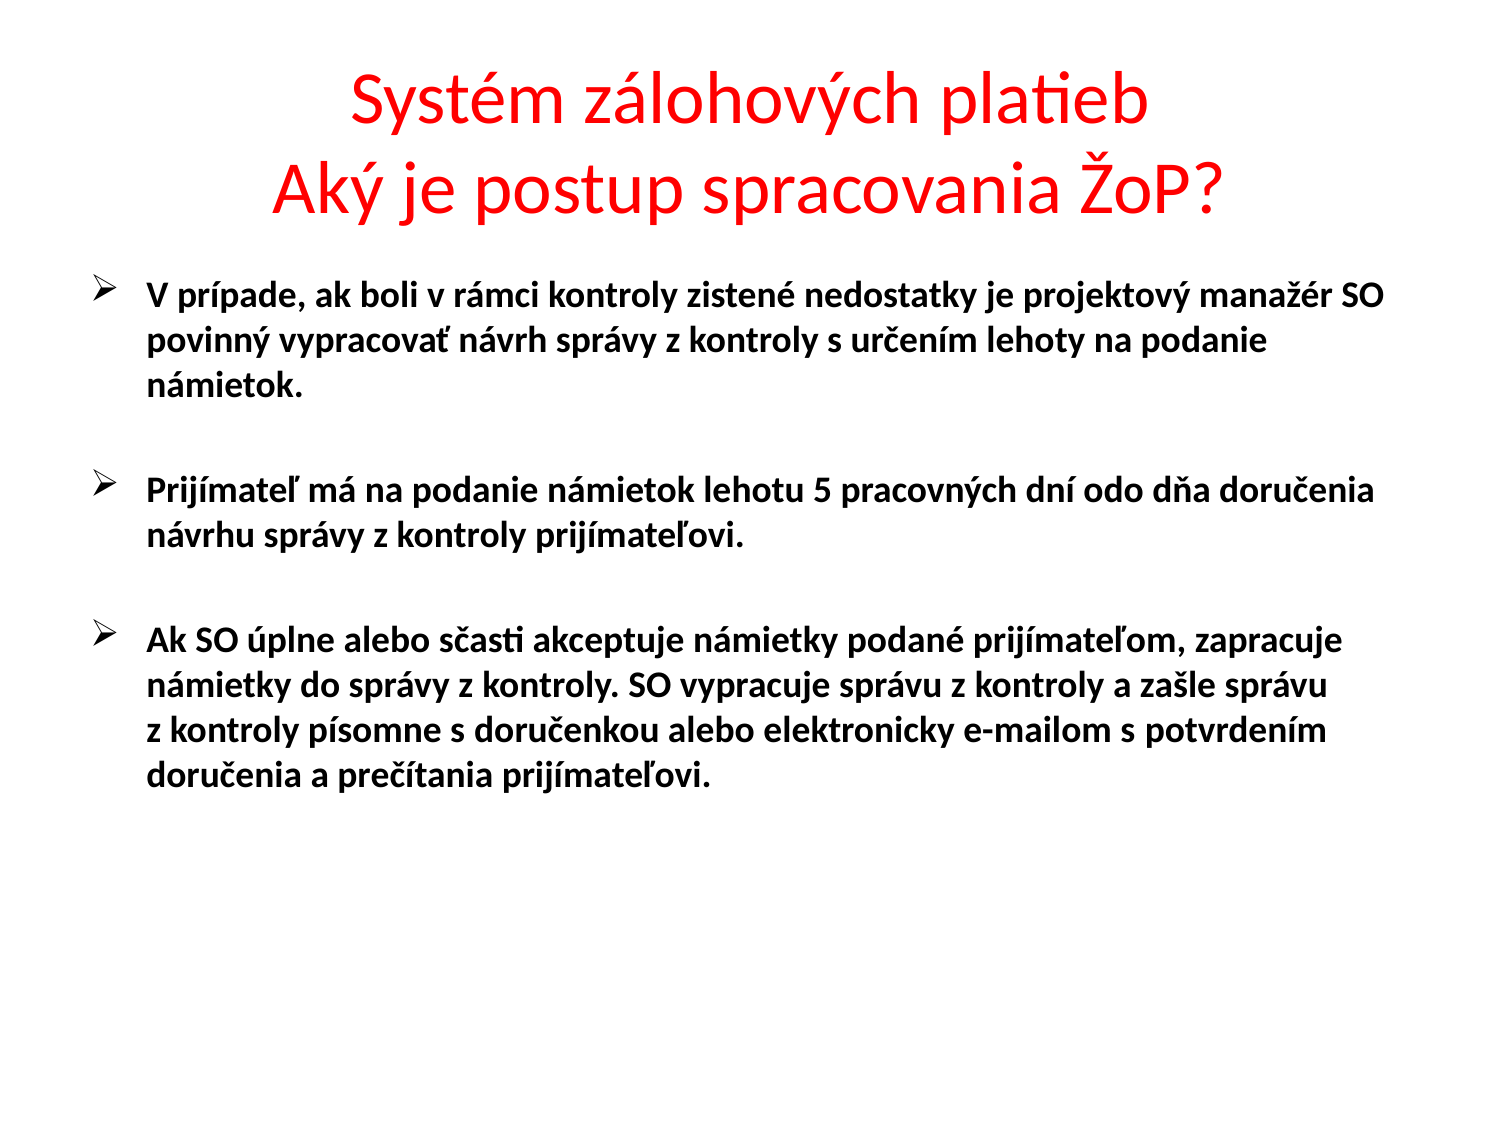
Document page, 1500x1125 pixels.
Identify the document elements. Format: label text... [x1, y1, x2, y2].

title Systém zálohových platieb Aký je postup spracovania ŽoP? [74, 44, 1426, 233]
list V prípade, ak boli v rámci kontroly zistené nedostatky je projektový manažér SO povinný vypracovať návrh správy z kontroly s určením lehoty na podanie námietok. Prijímateľ má na podanie námietok lehotu 5 pracovných dní odo dňa doručenia návrhu správy z kontroly prijímateľovi. Ak SO úplne alebo sčasti akceptuje námietky podané prijímateľom, zapracuje námietky do správy z kontroly. SO vypracuje správu z kontroly a zašle správu z kontroly písomne s doručenkou alebo elektronicky e-mailom s potvrdením doručenia a prečítania prijímateľovi. [74, 262, 1426, 1006]
